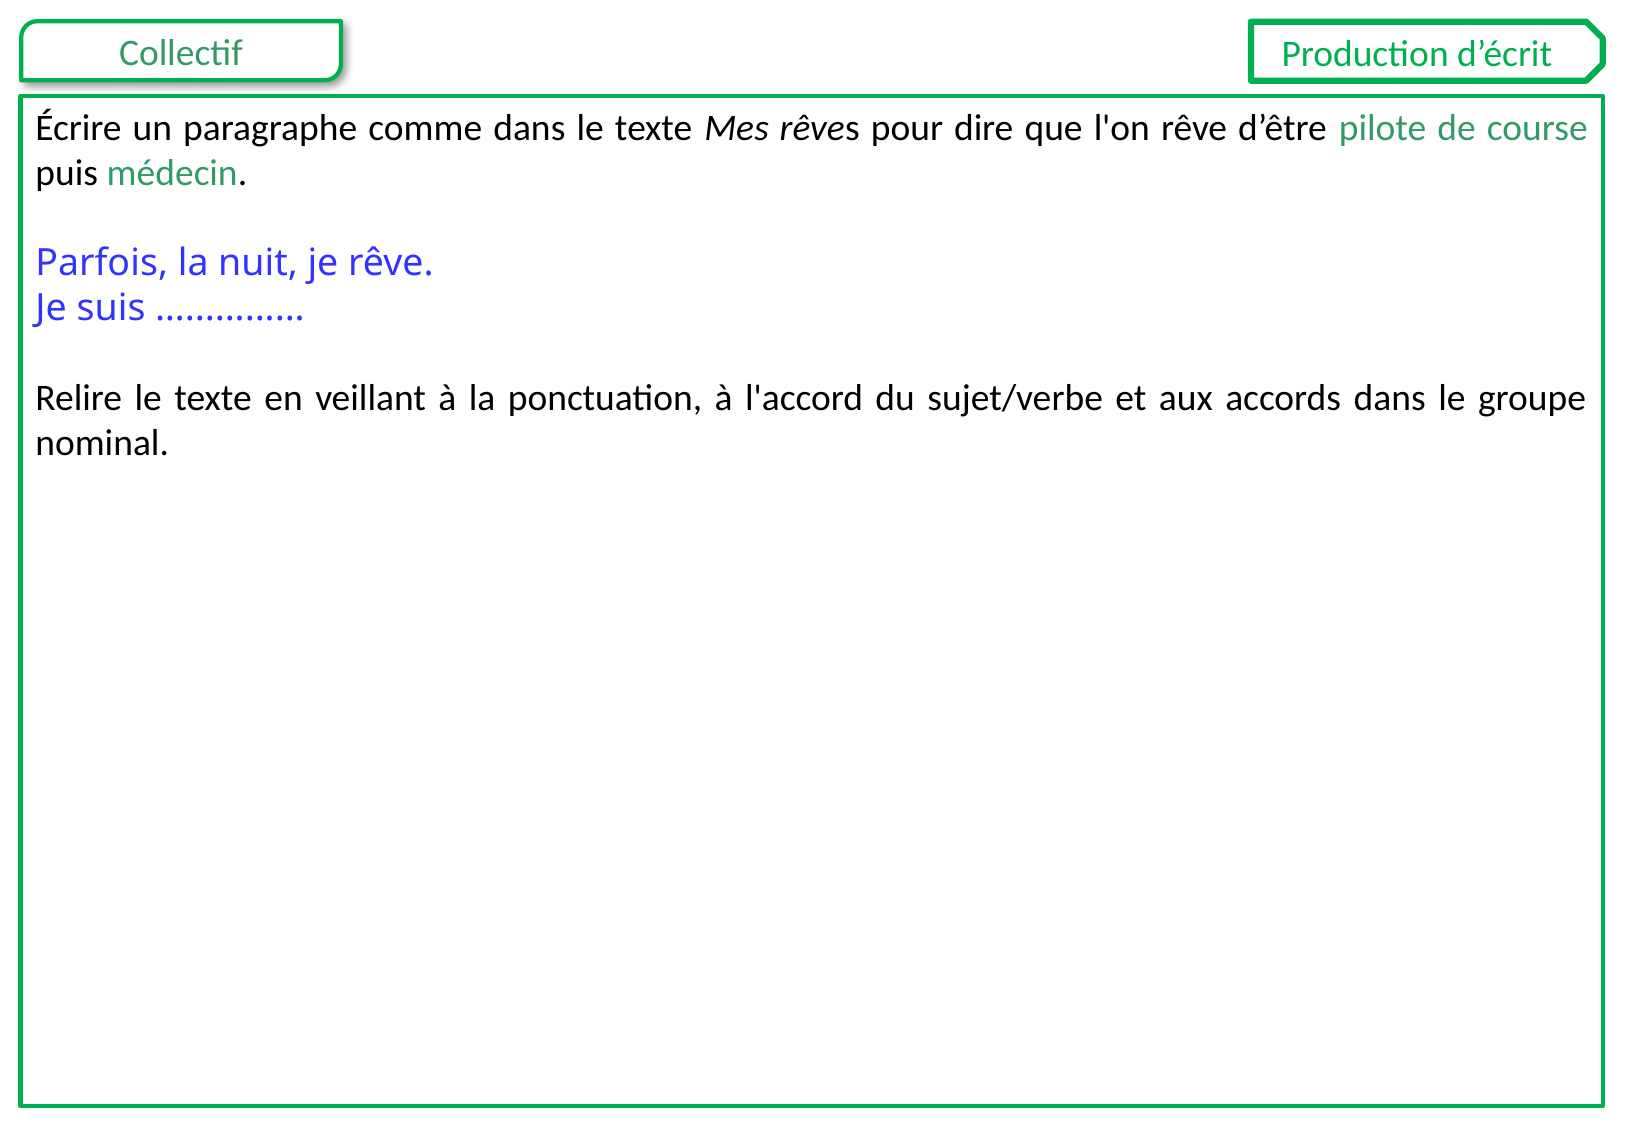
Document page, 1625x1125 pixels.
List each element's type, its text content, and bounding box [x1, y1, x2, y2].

list Écrire un paragraphe comme dans le texte Mes rêves pour dire que l'on rêve d’être pilote de course puis médecin. Parfois, la nuit, je rêve. Je suis …............ Relire le texte en veillant à la ponctuation, à l'accord du sujet/verbe et aux accords dans le groupe nominal. [18, 94, 1605, 1108]
list Production d’écrit [1250, 21, 1584, 81]
